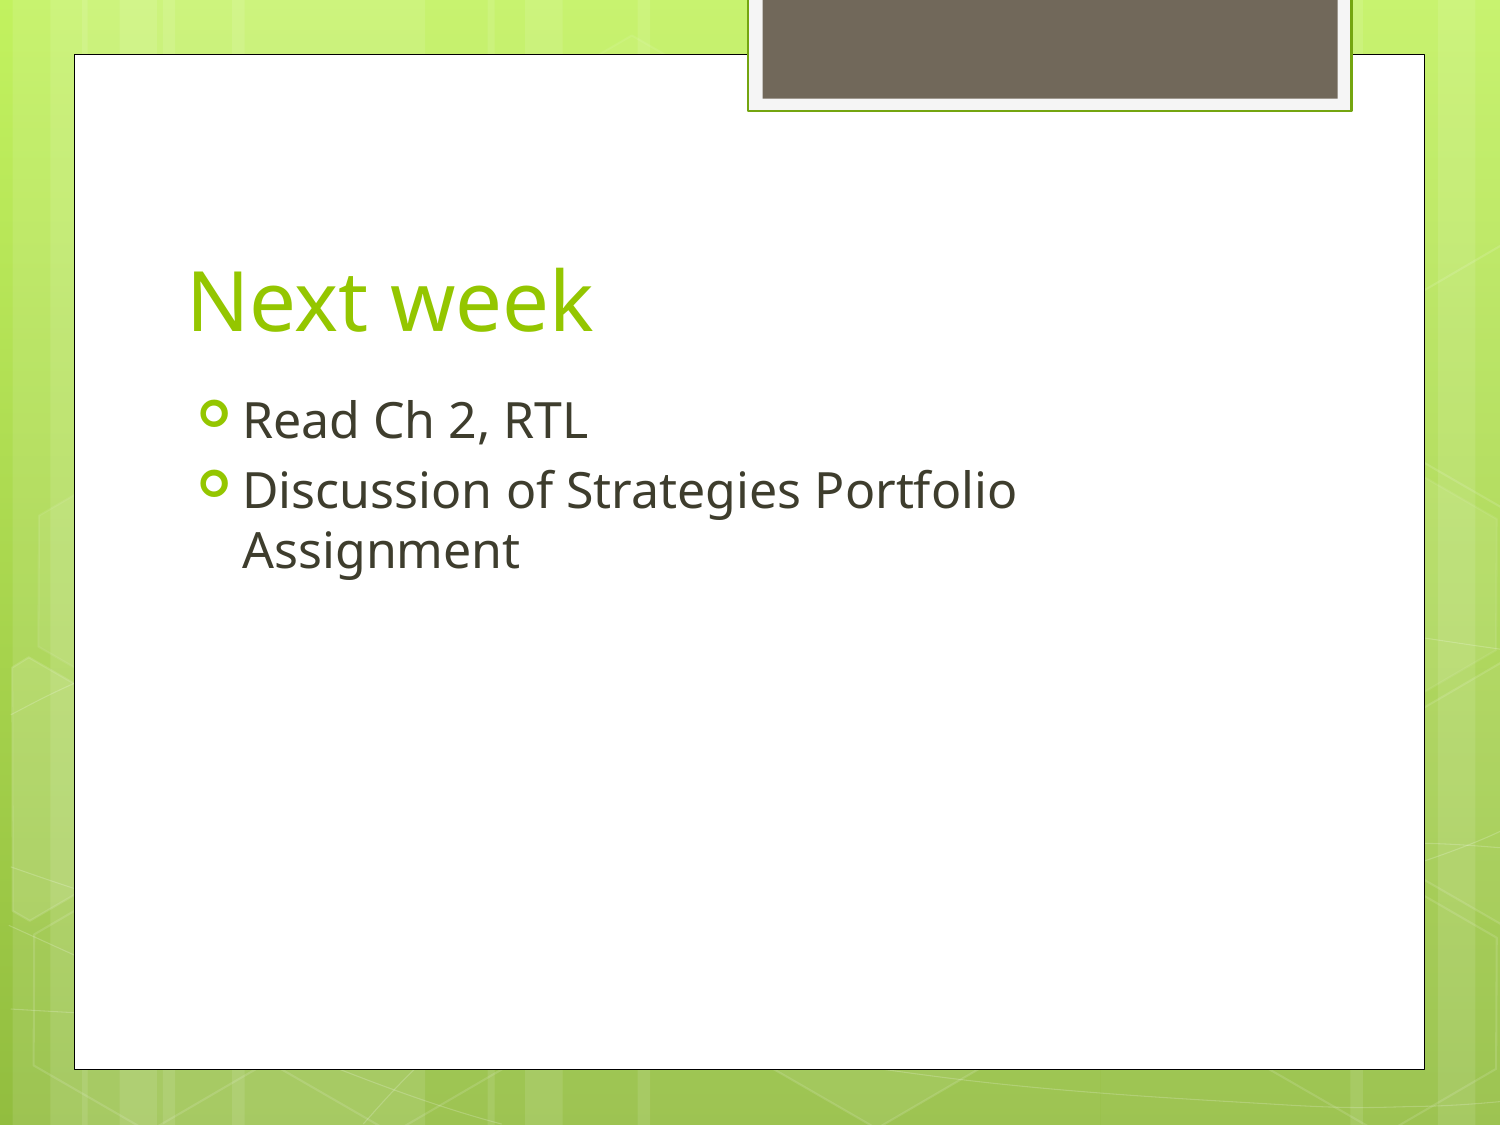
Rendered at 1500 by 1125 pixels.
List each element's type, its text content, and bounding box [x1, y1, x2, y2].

title Next week [171, 168, 1324, 357]
list Read Ch 2, RTL Discussion of Strategies Portfolio Assignment [171, 381, 1283, 957]
